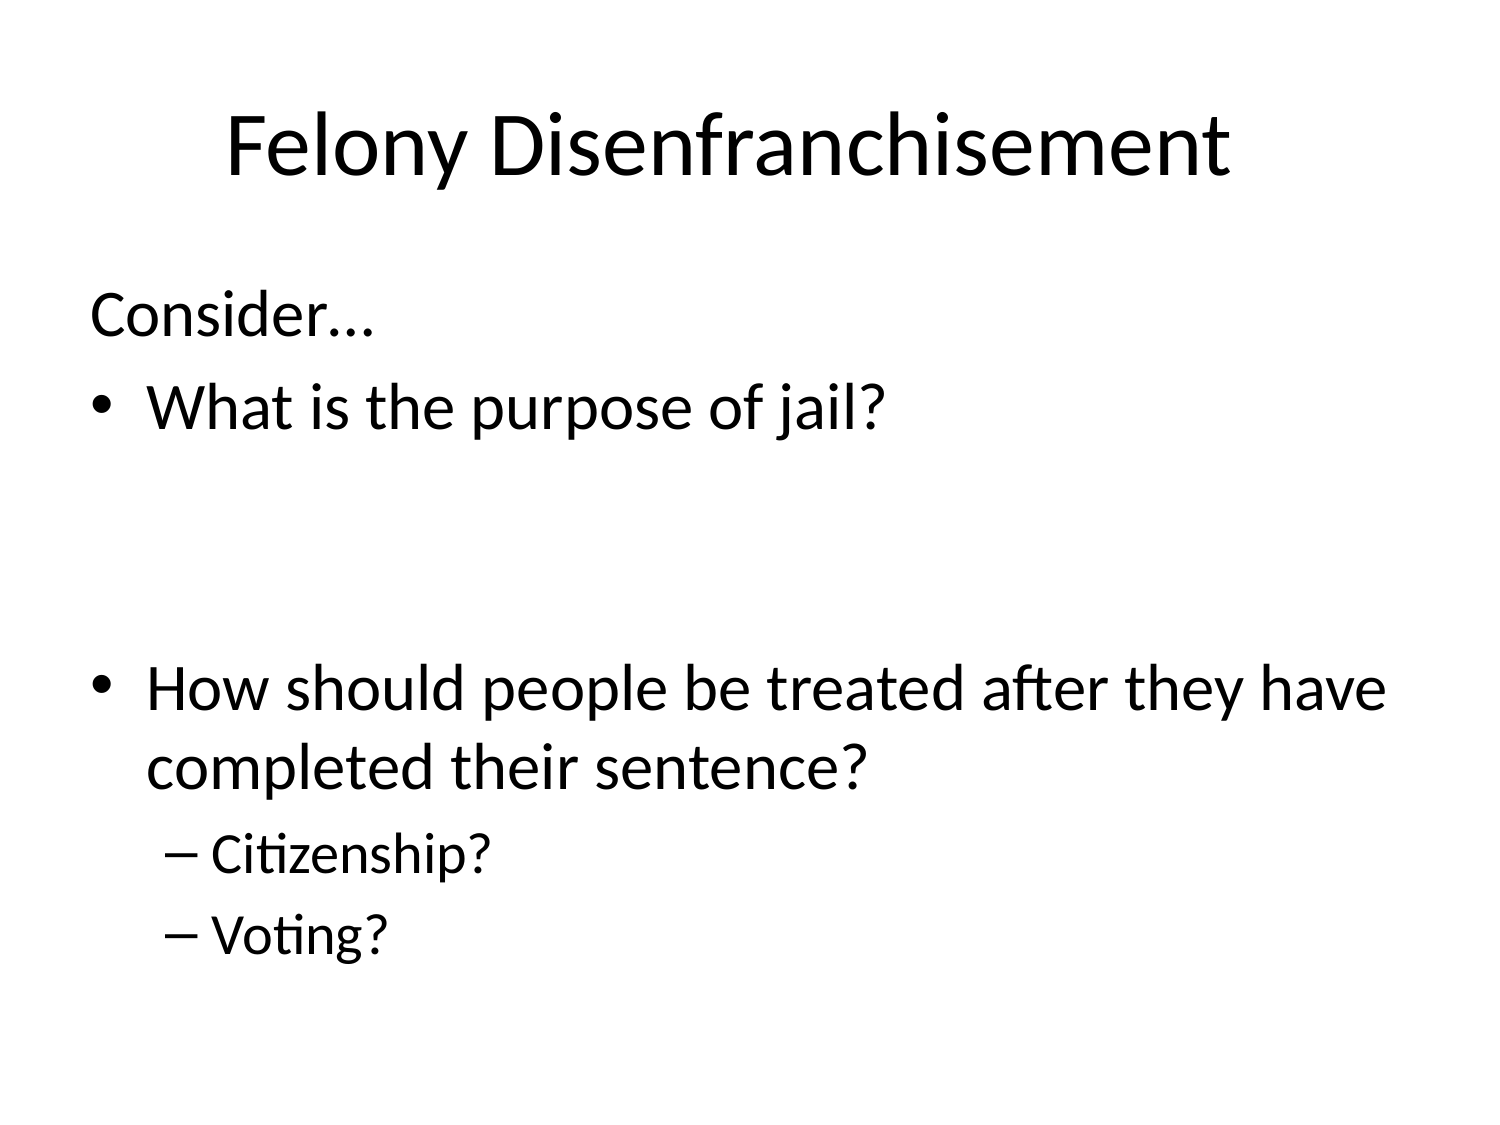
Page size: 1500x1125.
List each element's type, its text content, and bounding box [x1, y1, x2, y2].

title Felony Disenfranchisement [75, 45, 1425, 233]
list Consider… What is the purpose of jail? How should people be treated after they have completed their sentence? Citizenship? Voting? [75, 262, 1425, 1005]
